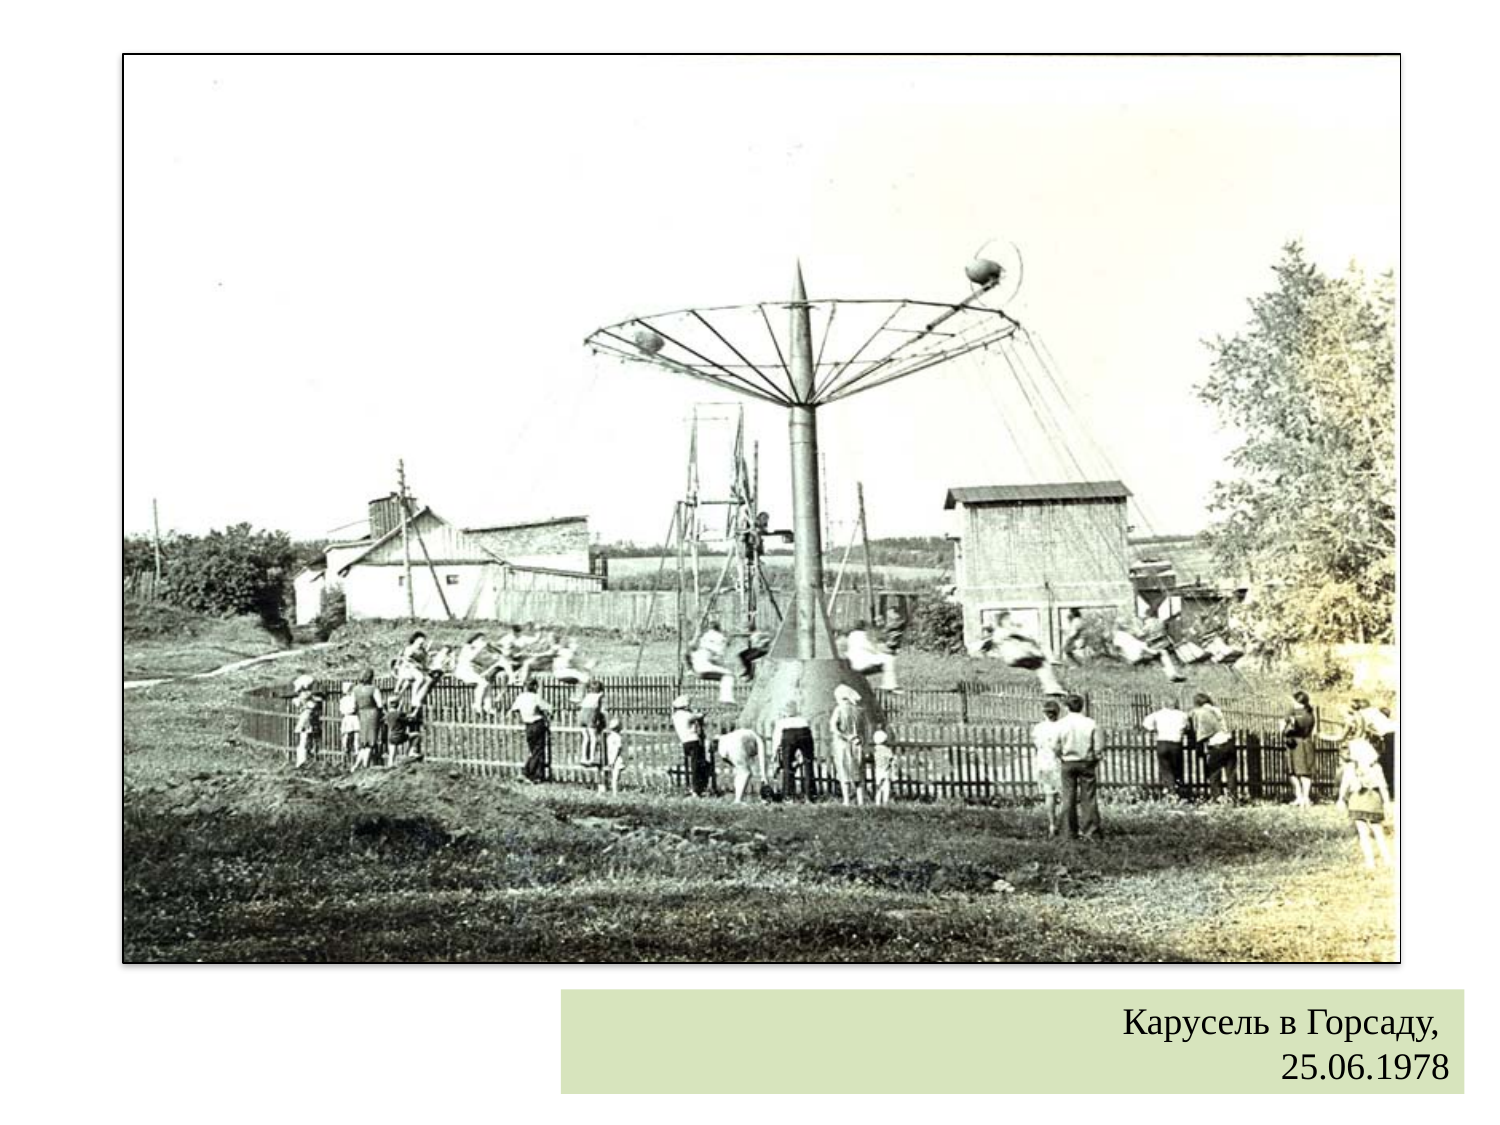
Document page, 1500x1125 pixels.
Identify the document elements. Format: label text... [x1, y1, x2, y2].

text_box Карусель в Горсаду, 25.06.1978 [560, 989, 1465, 1094]
picture [123, 54, 1400, 963]
